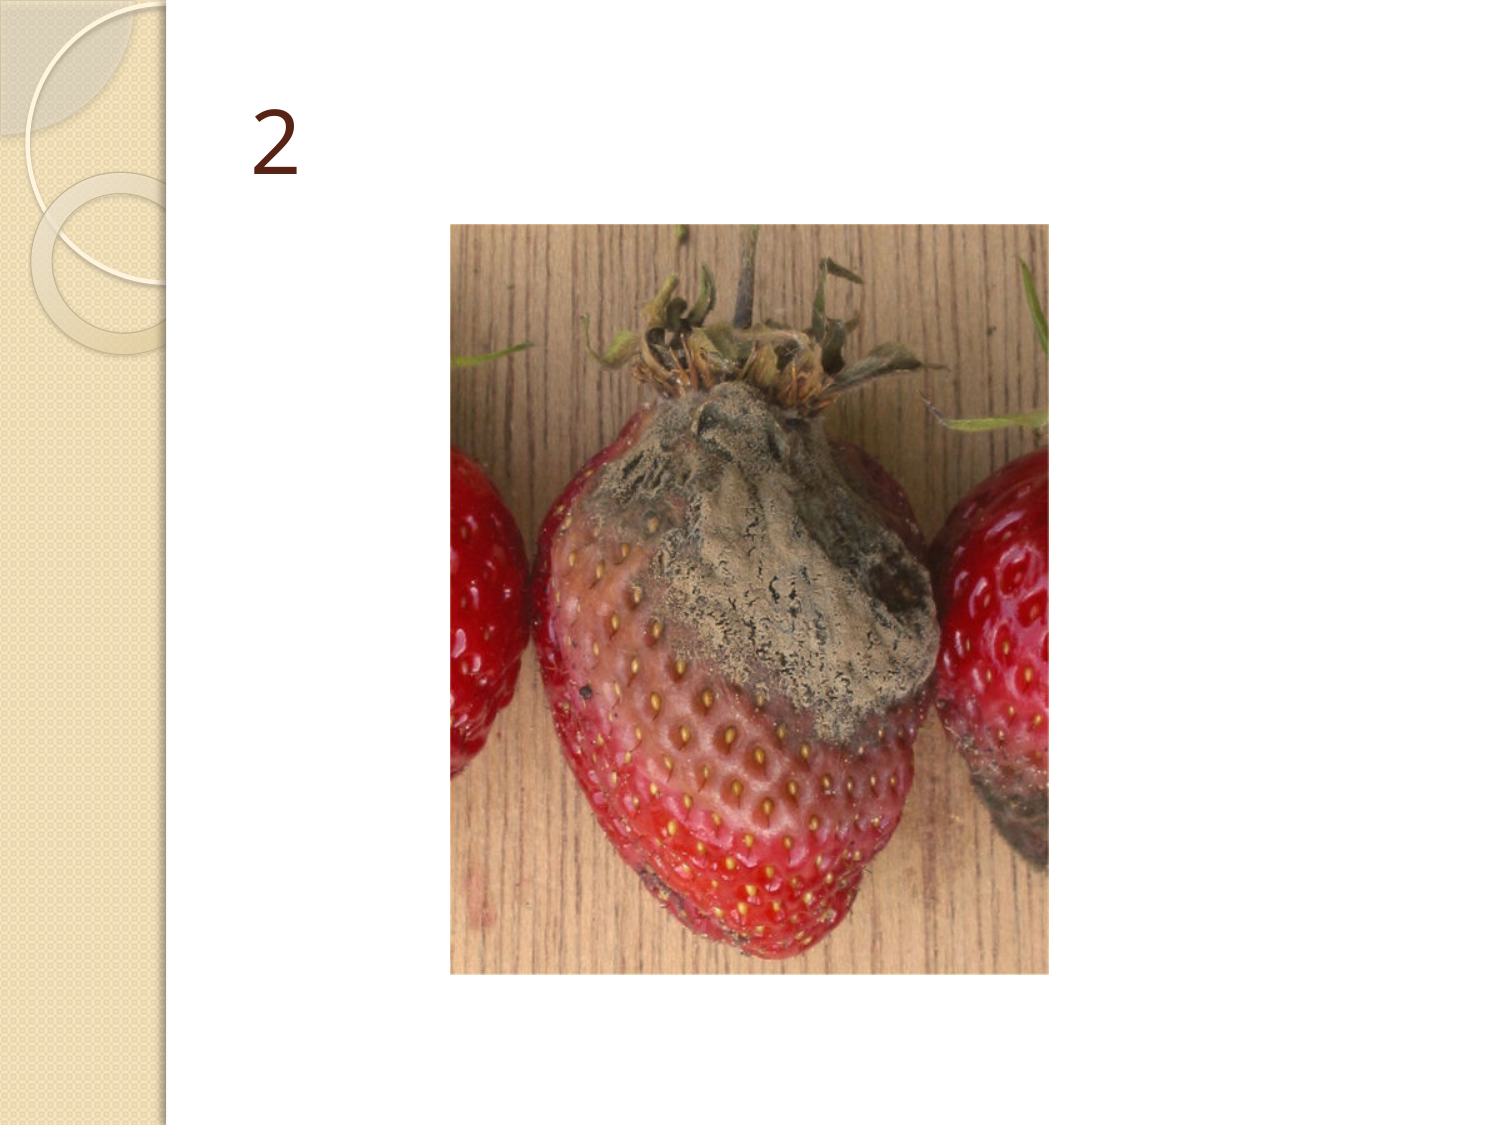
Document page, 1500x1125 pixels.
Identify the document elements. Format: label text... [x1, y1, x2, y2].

picture [449, 224, 1049, 976]
title 2 [235, 45, 1466, 233]
